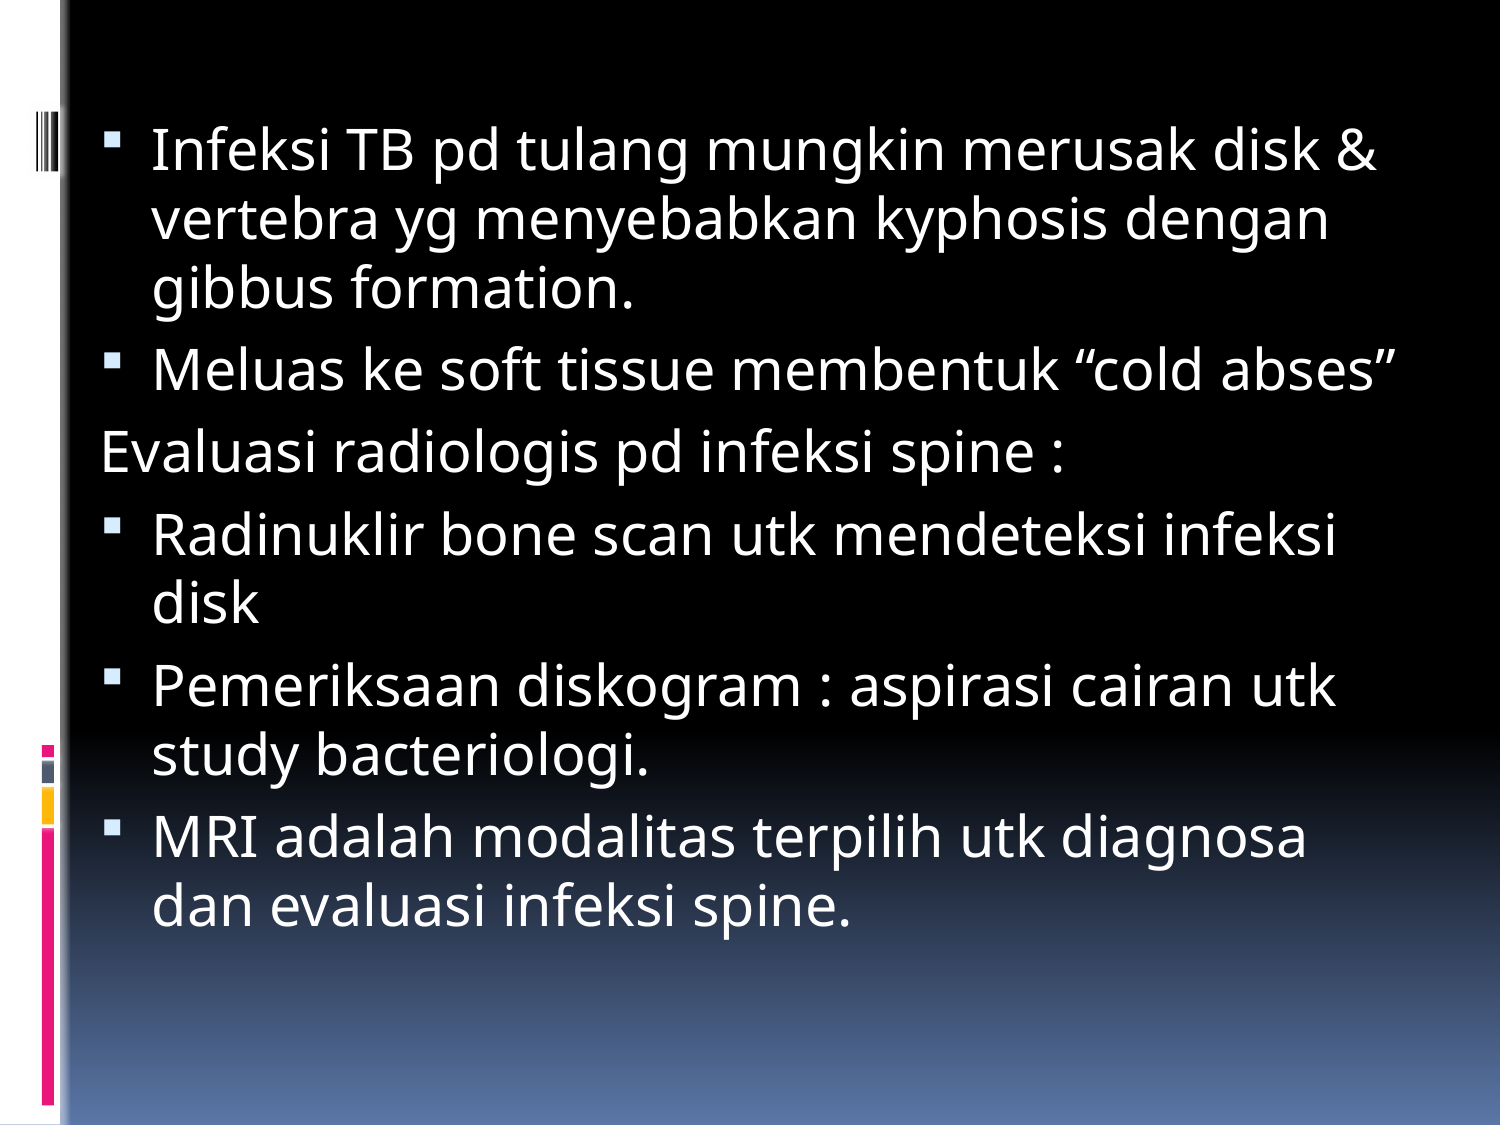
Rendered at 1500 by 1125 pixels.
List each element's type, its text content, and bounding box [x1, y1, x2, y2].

list Infeksi TB pd tulang mungkin merusak disk & vertebra yg menyebabkan kyphosis dengan gibbus formation. Meluas ke soft tissue membentuk “cold abses” Evaluasi radiologis pd infeksi spine : Radinuklir bone scan utk mendeteksi infeksi disk Pemeriksaan diskogram : aspirasi cairan utk study bacteriologi. MRI adalah modalitas terpilih utk diagnosa dan evaluasi infeksi spine. [75, 105, 1425, 1005]
